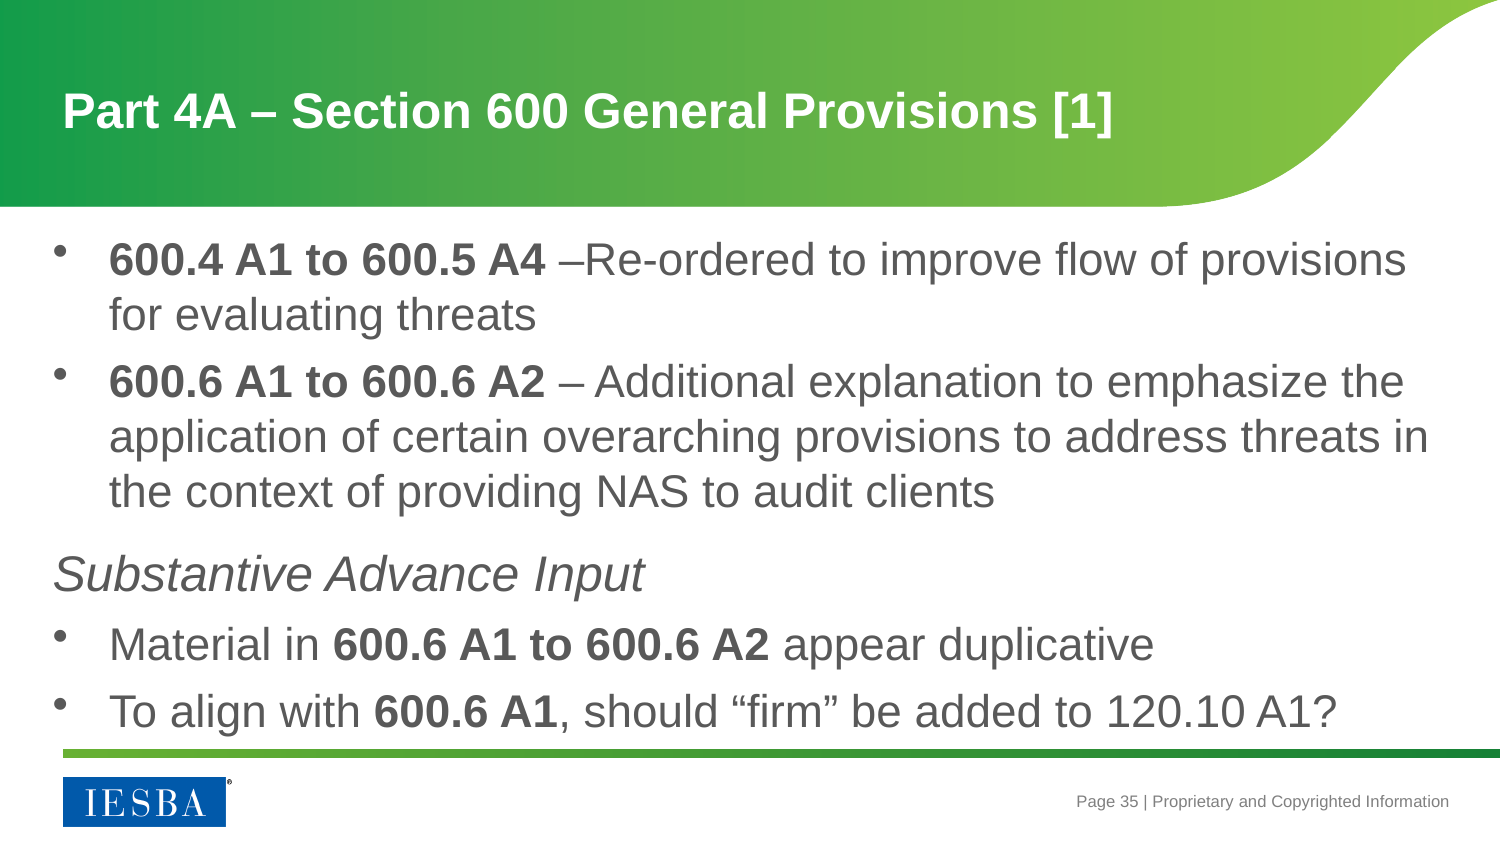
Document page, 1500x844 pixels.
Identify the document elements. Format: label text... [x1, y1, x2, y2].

title Part 4A – Section 600 General Provisions [1] [62, 75, 1300, 142]
picture [0, 0, 1500, 207]
picture [63, 777, 232, 827]
list 600.4 A1 to 600.5 A4 –Re-ordered to improve flow of provisions for evaluating threats 600.6 A1 to 600.6 A2 – Additional explanation to emphasize the application of certain overarching provisions to address threats in the context of providing NAS to audit clients Substantive Advance Input Material in 600.6 A1 to 600.6 A2 appear duplicative To align with 600.6 A1, should “firm” be added to 120.10 A1? [37, 221, 1475, 711]
